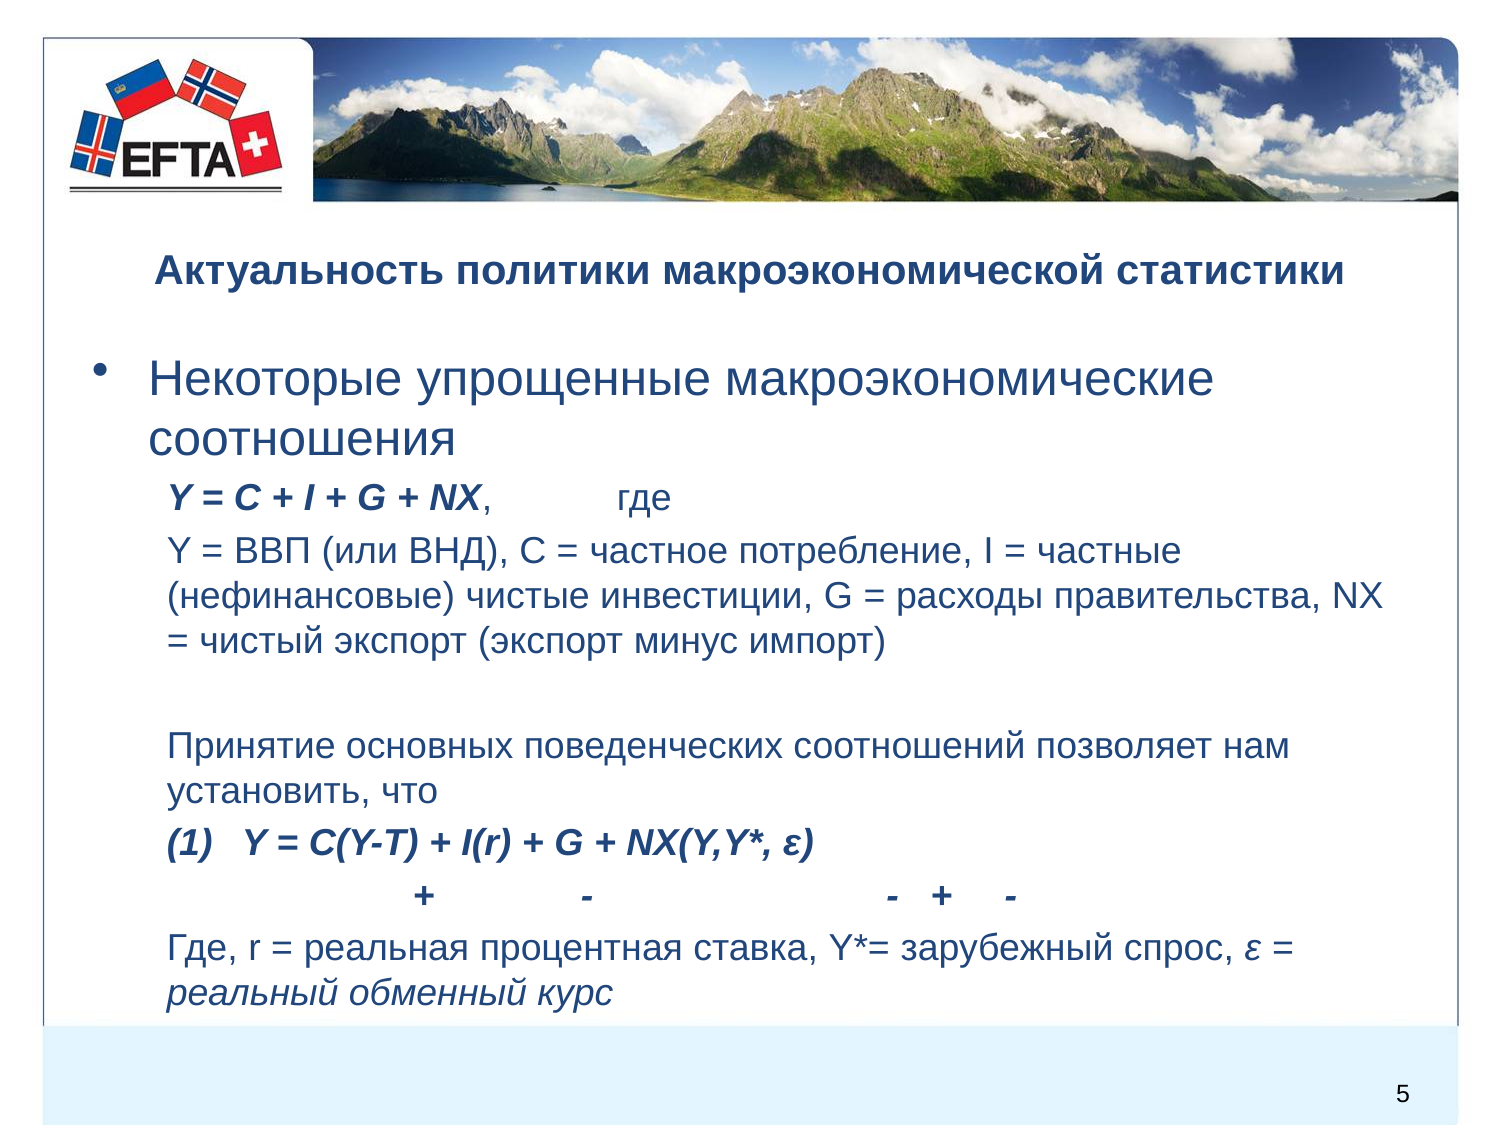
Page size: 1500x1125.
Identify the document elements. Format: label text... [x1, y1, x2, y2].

picture [0, 19, 1500, 1125]
list Некоторые упрощенные макроэкономические соотношения Y = C + I + G + NX, где Y = ВВП (или ВНД), C = частное потребление, I = частные (нефинансовые) чистые инвестиции, G = расходы правительства, NX = чистый экспорт (экспорт минус импорт) Принятие основных поведенческих соотношений позволяет нам установить, что Y = C(Y-T) + I(r) + G + NX(Y,Y*, ɛ) + - - + - Где, r = реальная процентная ставка, Y*= зарубежный спрос, ɛ = реальный обменный курс [76, 338, 1427, 977]
title Актуальность политики макроэкономической статистики [75, 173, 1425, 362]
slide_number 5 [1074, 1070, 1425, 1125]
